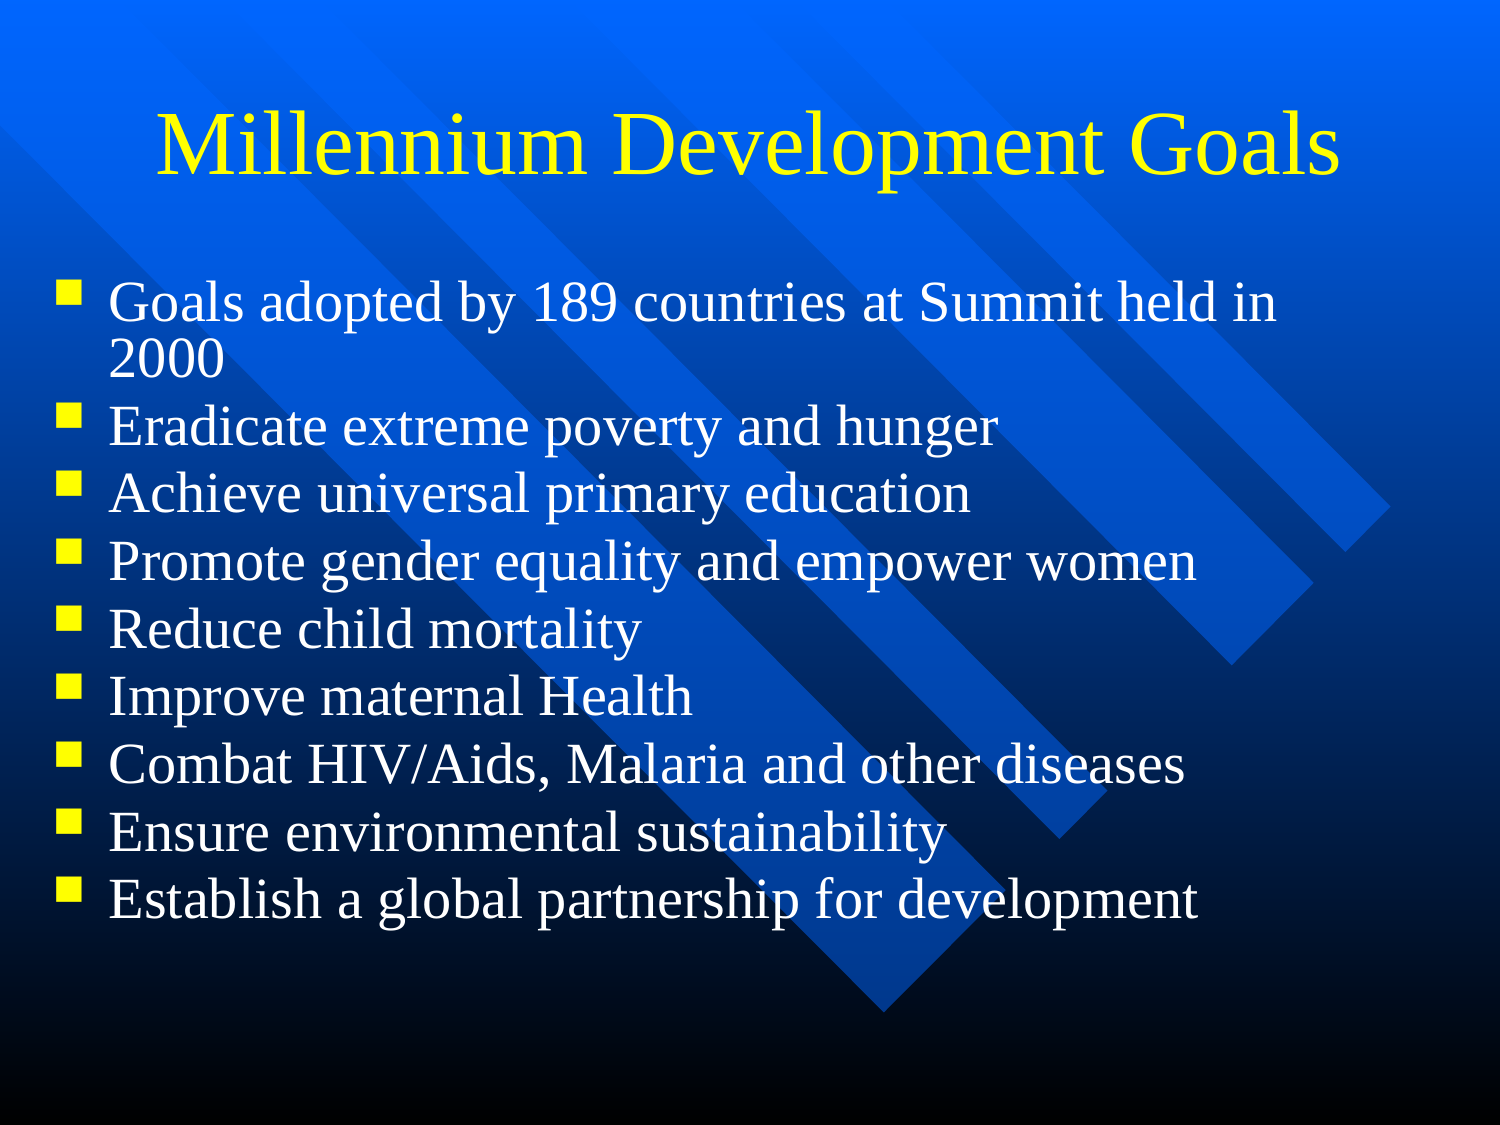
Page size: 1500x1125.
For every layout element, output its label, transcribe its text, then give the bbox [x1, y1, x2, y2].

title Millennium Development Goals [112, 37, 1388, 238]
list Goals adopted by 189 countries at Summit held in 2000 Eradicate extreme poverty and hunger Achieve universal primary education Promote gender equality and empower women Reduce child mortality Improve maternal Health Combat HIV/Aids, Malaria and other diseases Ensure environmental sustainability Establish a global partnership for development [36, 268, 1388, 1001]
